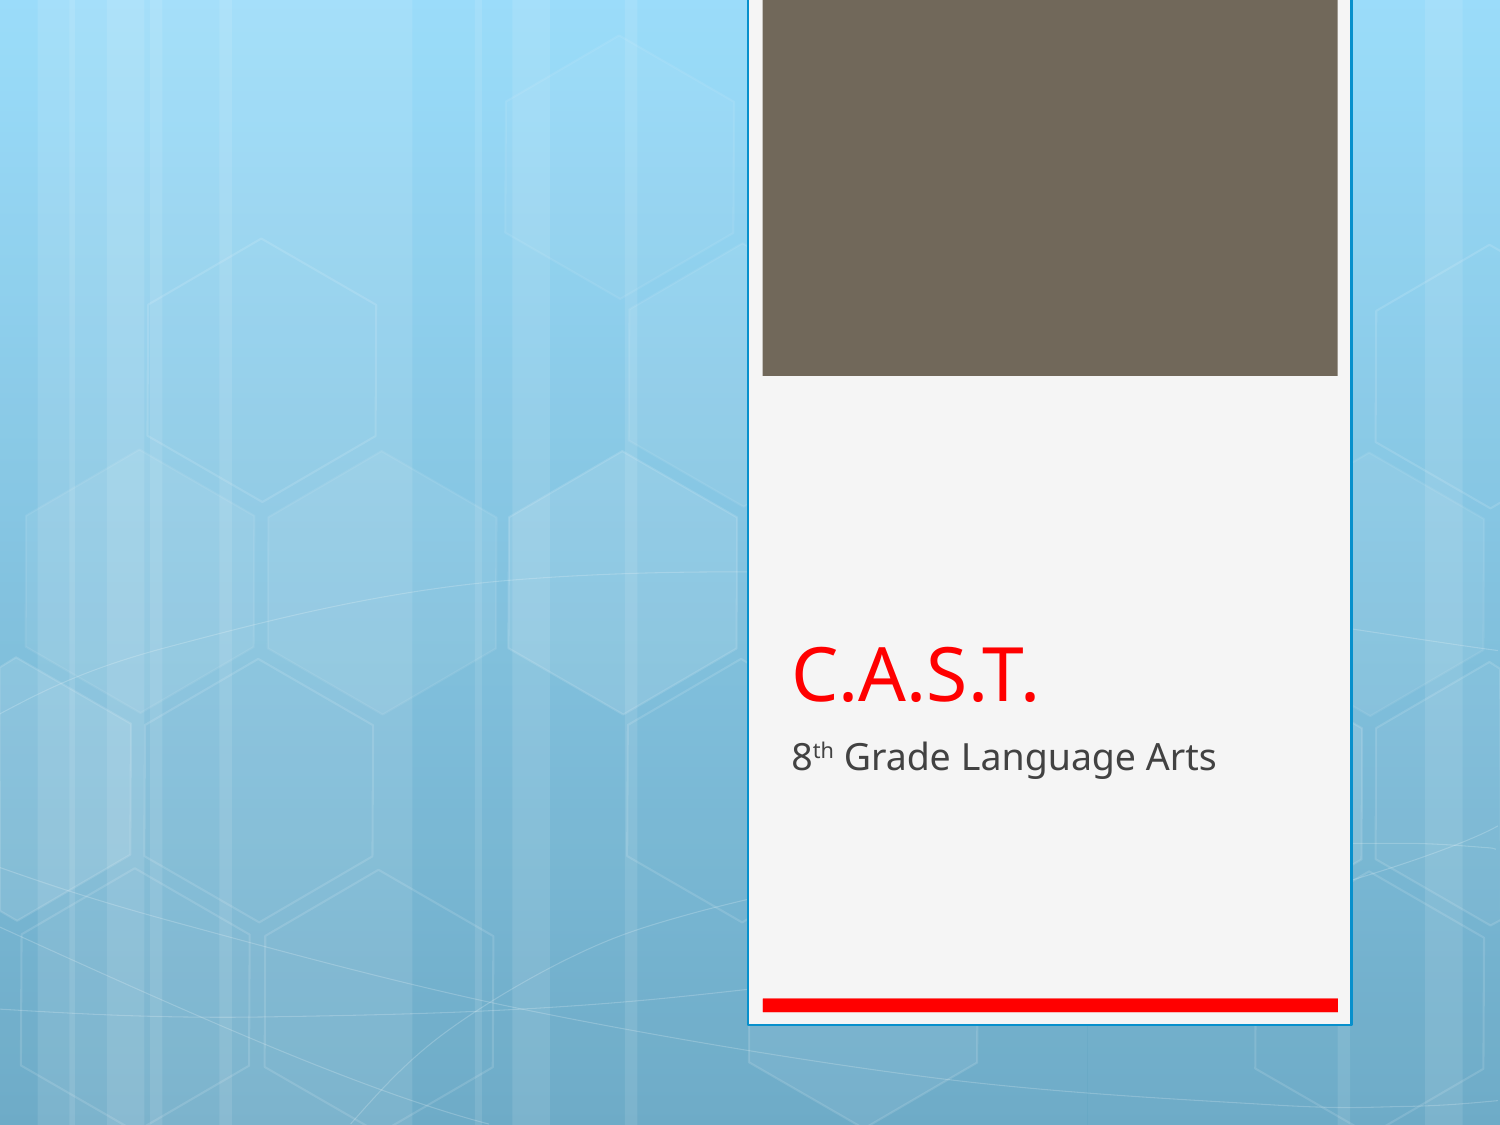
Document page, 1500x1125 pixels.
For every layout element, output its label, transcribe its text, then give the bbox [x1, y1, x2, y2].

title C.A.S.T. [776, 444, 1320, 724]
subtitle 8th Grade Language Arts [776, 725, 1320, 933]
